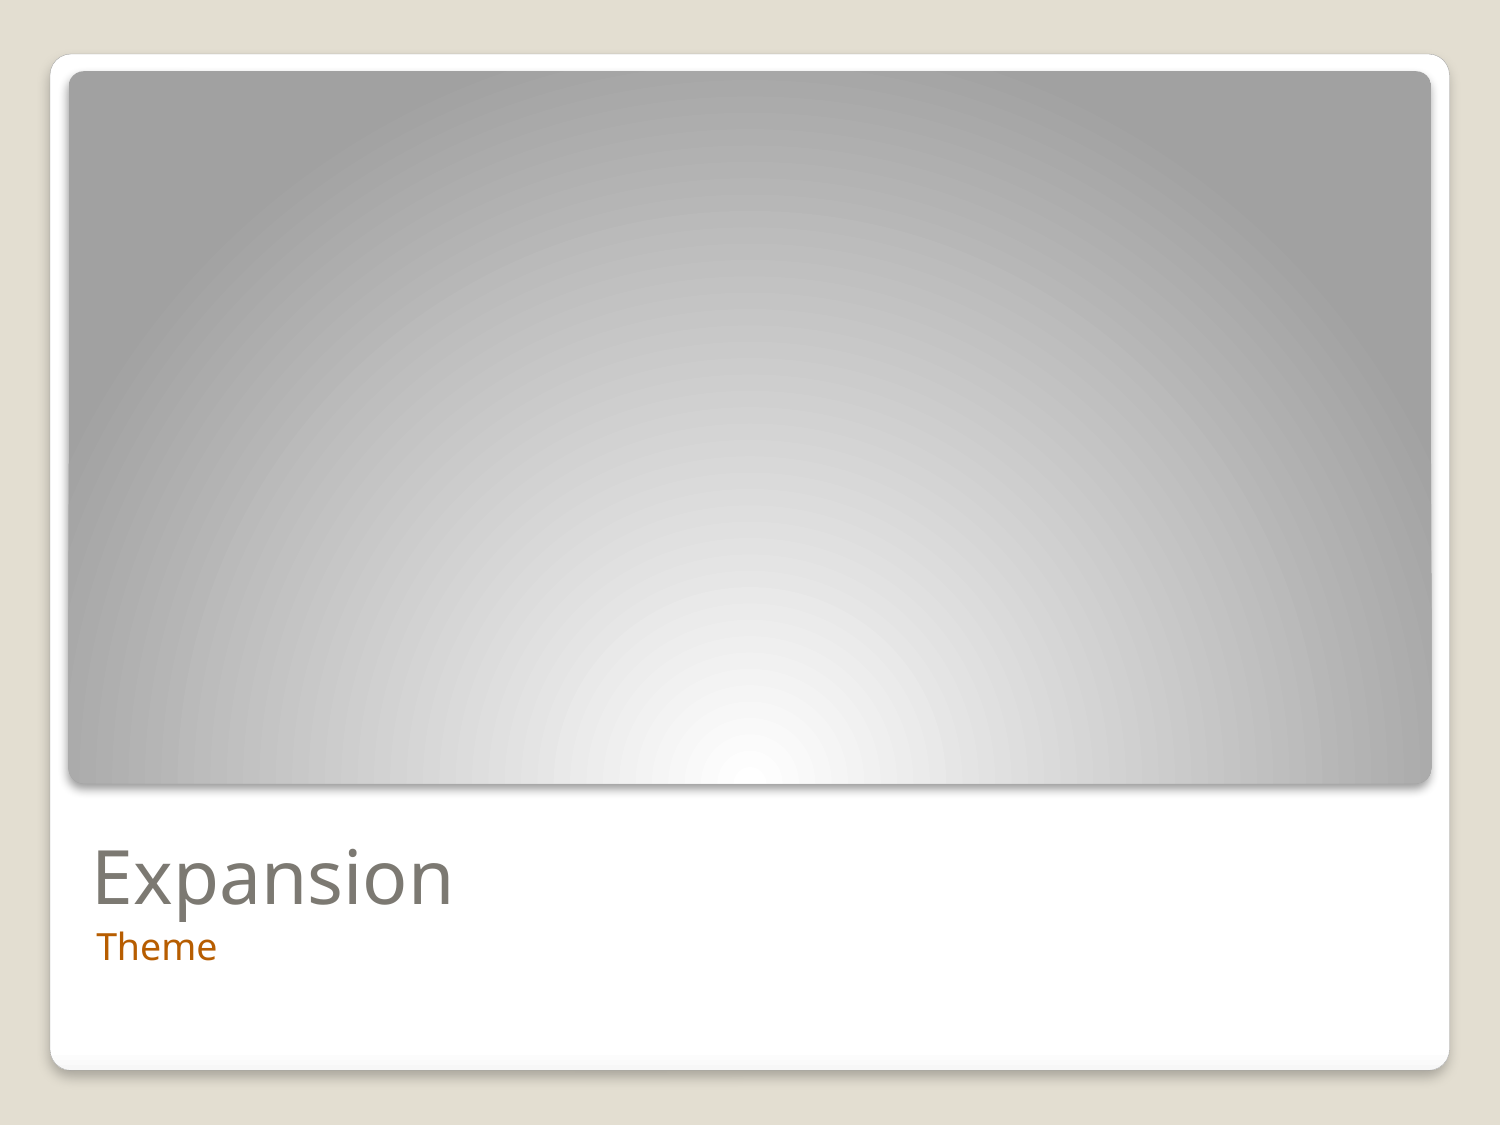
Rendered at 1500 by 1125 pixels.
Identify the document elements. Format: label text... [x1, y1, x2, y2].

list Theme [76, 922, 1420, 992]
title Expansion [76, 808, 1420, 920]
